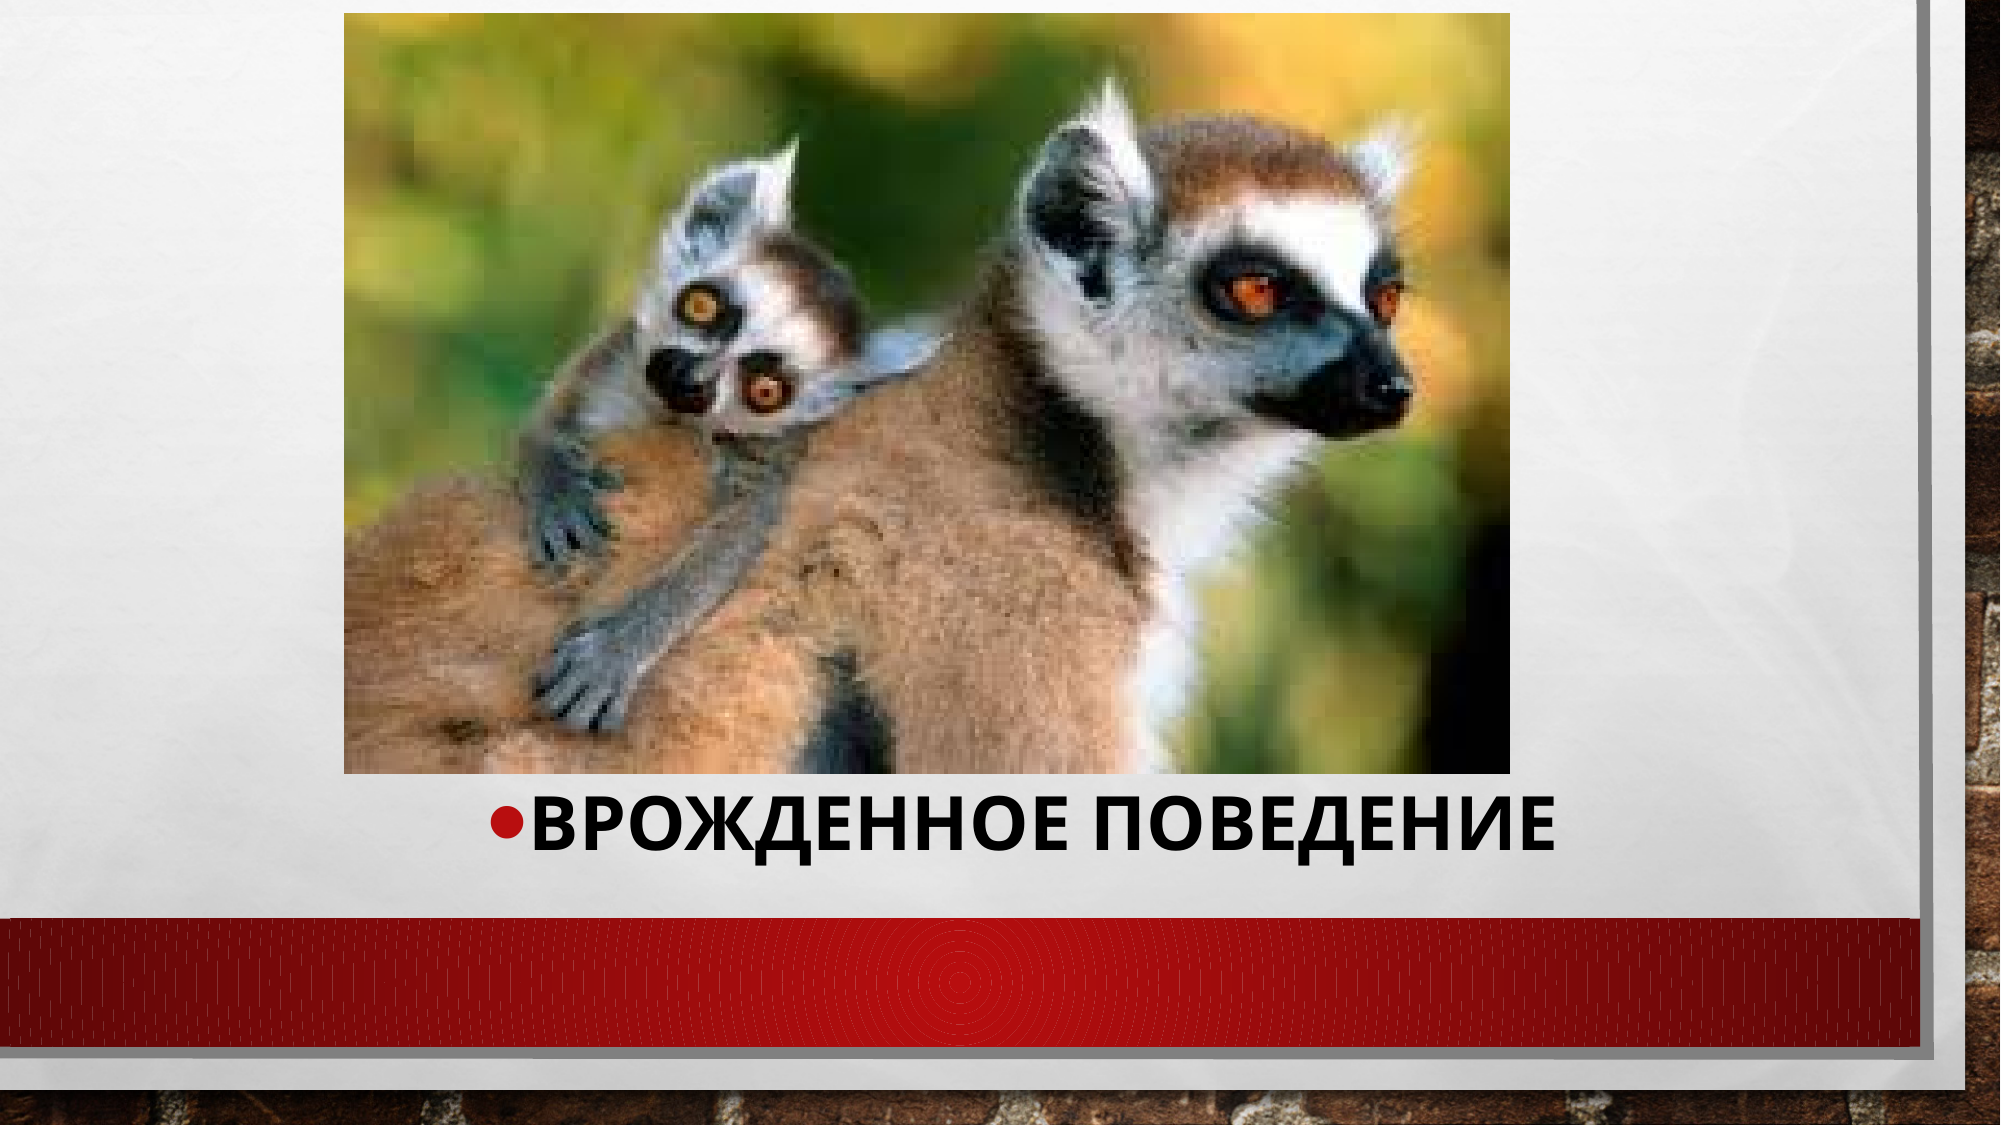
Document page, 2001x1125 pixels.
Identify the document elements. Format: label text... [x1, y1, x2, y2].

list Врожденное поведение [160, 112, 1886, 1014]
picture [344, 13, 1510, 774]
picture [0, 0, 2000, 1125]
